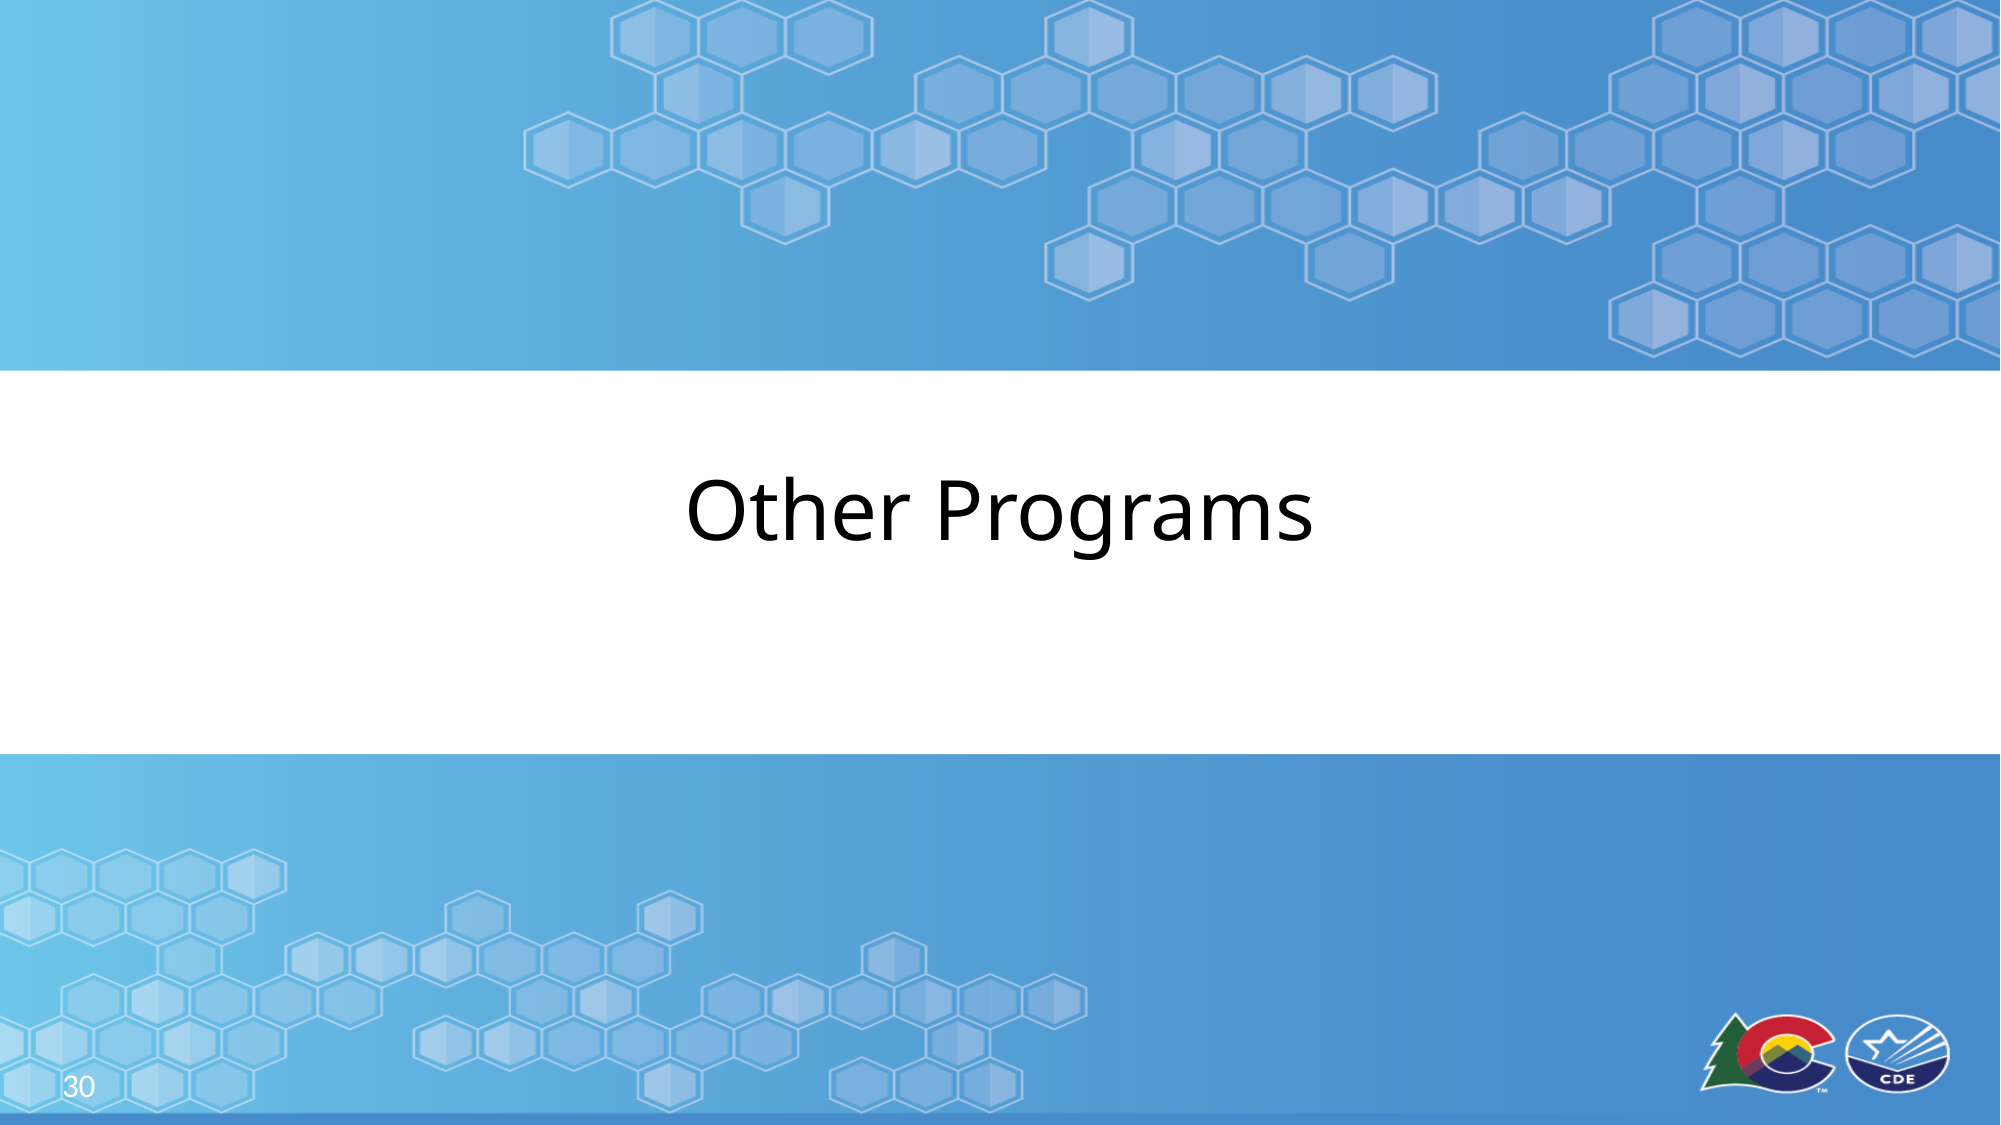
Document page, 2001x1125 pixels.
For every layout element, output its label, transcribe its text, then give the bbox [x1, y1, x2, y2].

title Other Programs [0, 370, 2000, 755]
slide_number 30 [47, 1054, 498, 1115]
picture [0, 755, 2000, 1125]
picture [0, 0, 2000, 370]
